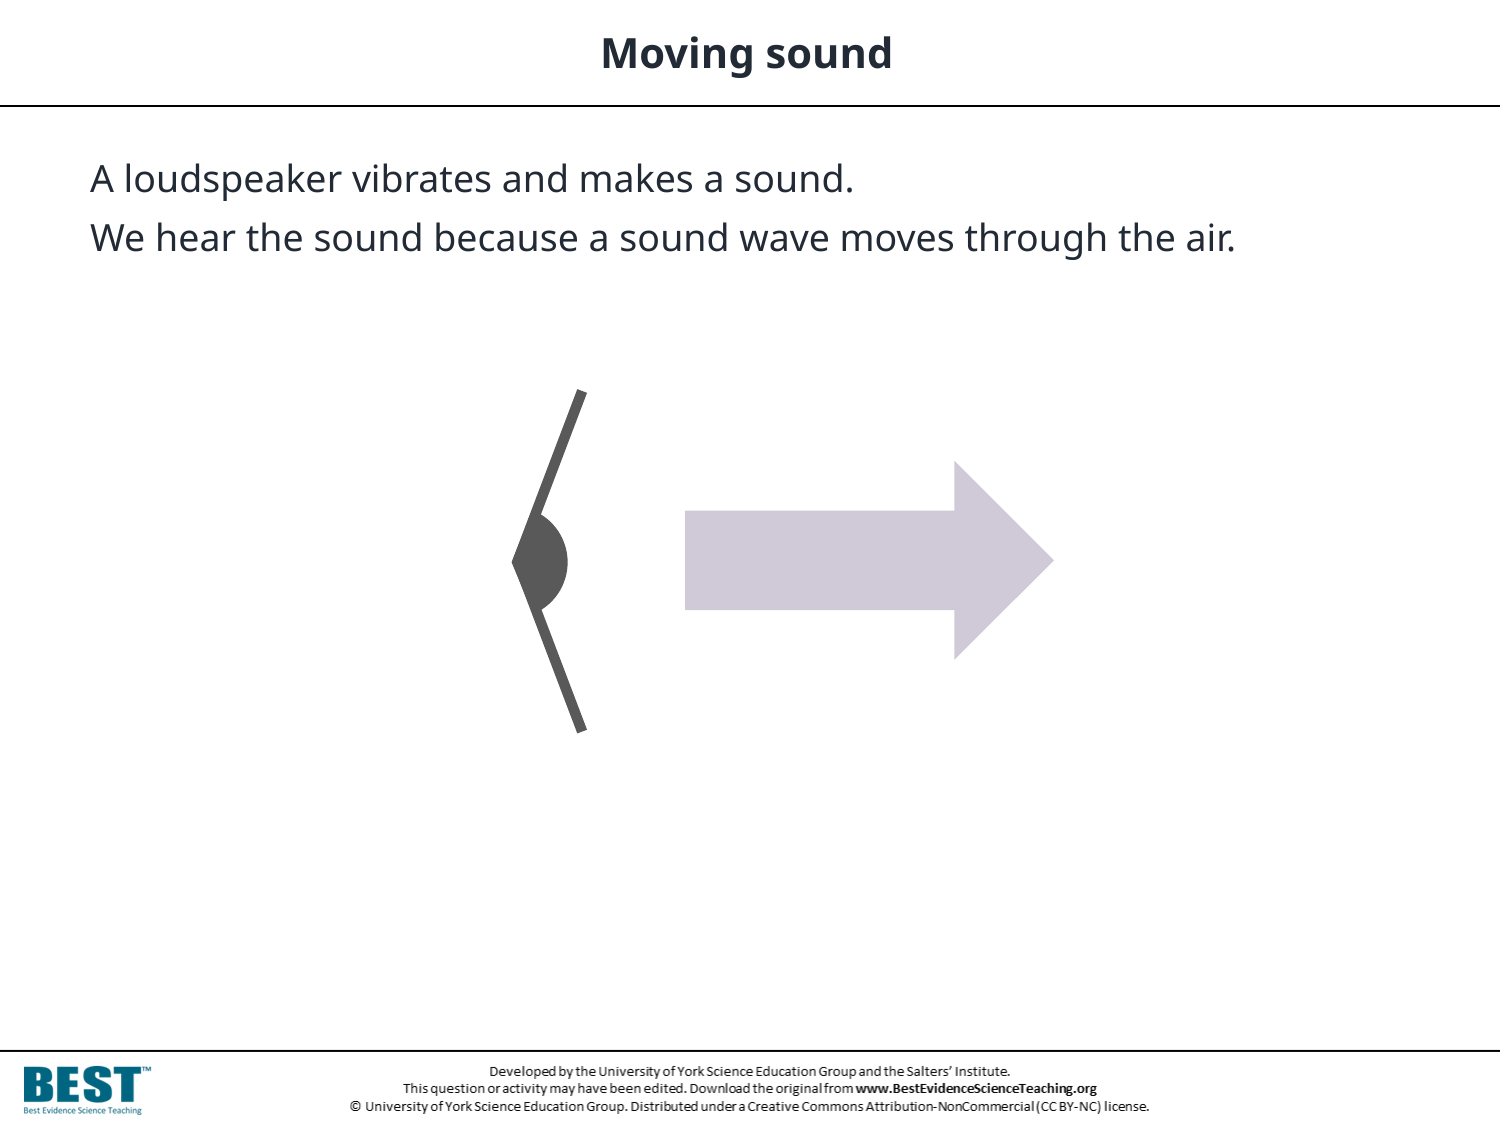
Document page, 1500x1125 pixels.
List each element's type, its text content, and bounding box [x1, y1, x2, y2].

picture [0, 105, 1500, 1125]
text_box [455, 391, 1054, 732]
text_box Moving sound [23, 4, 1471, 99]
